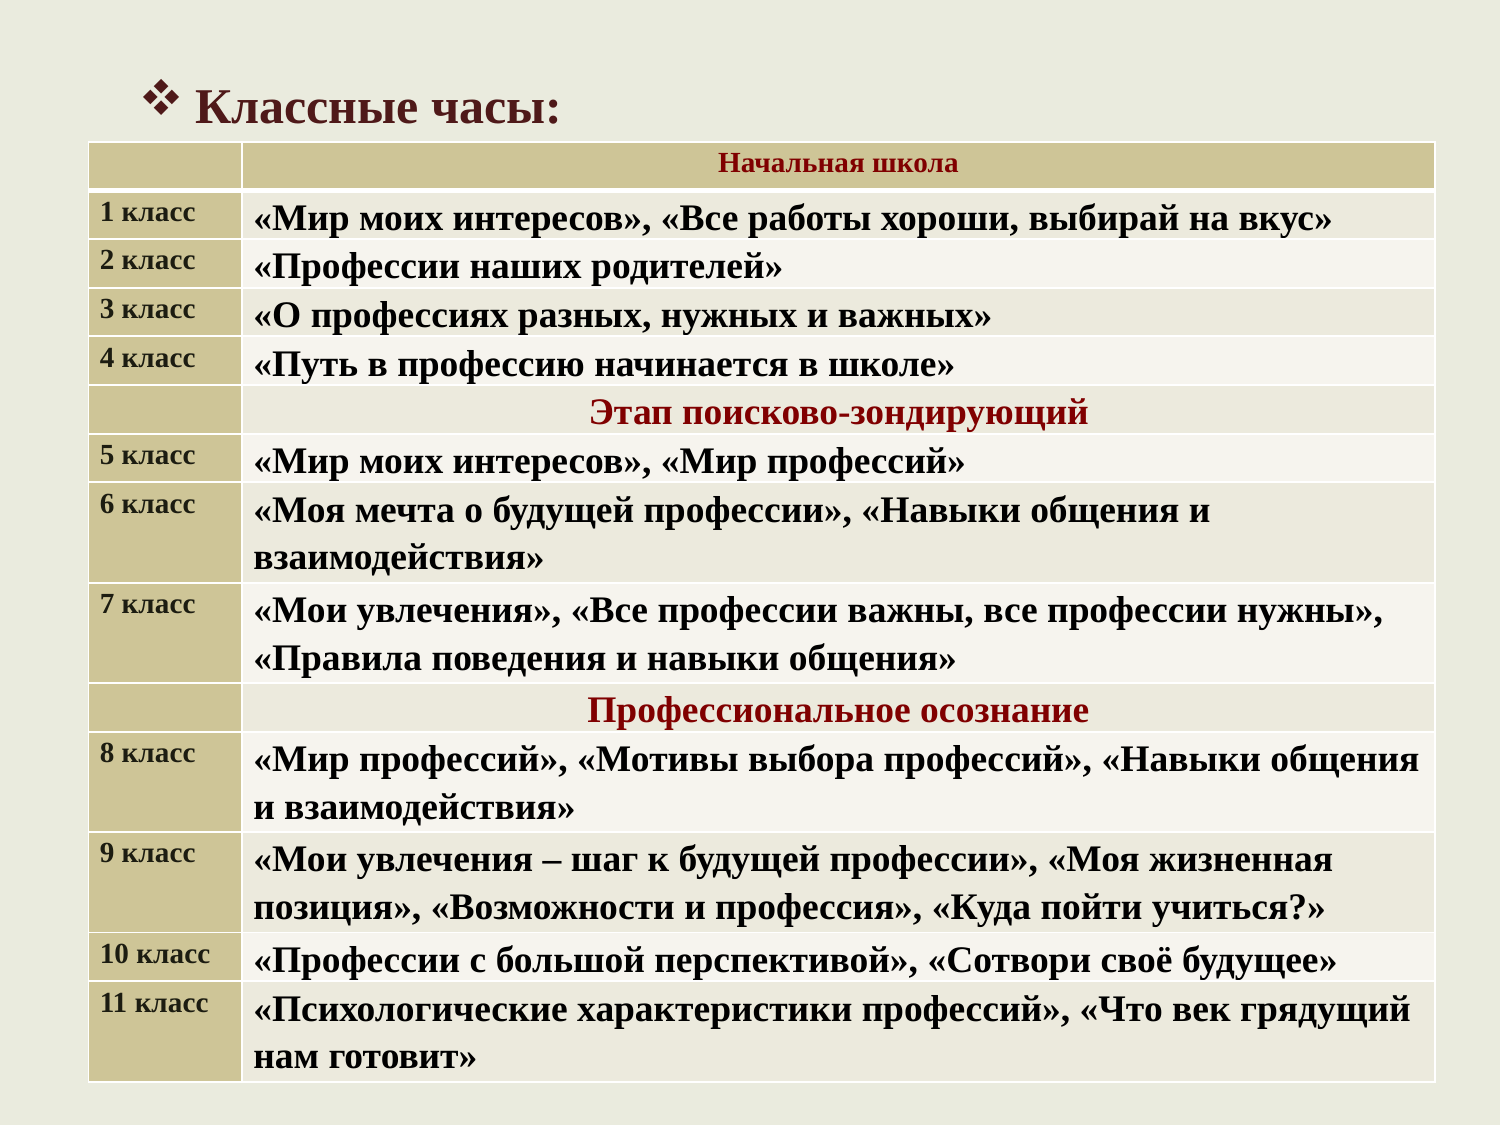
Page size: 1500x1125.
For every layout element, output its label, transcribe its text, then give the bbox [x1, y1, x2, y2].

table_cell 10 класс [89, 933, 241, 980]
table_cell 6 класс [89, 483, 241, 582]
table_cell [89, 684, 241, 731]
table_cell «Моя мечта о будущей профессии», «Навыки общения и взаимодействия» [243, 483, 1434, 582]
table_cell «Мои увлечения», «Все профессии важны, все профессии нужны», «Правила поведения и навыки общения» [243, 584, 1434, 682]
table_cell 7 класс [89, 584, 241, 682]
table_cell 4 класс [89, 337, 241, 384]
table_cell Профессиональное осознание [243, 684, 1434, 731]
table_cell 1 класс [89, 193, 241, 238]
table_cell «Психологические характеристики профессий», «Что век грядущий нам готовит» [243, 982, 1434, 1081]
table_cell 8 класс [89, 733, 241, 831]
table_cell Этап поисково-зондирующий [243, 386, 1434, 433]
table_cell «Мои увлечения – шаг к будущей профессии», «Моя жизненная позиция», «Возможности и профессия», «Куда пойти учиться?» [243, 833, 1434, 932]
table_cell «Мир моих интересов», «Все работы хороши, выбирай на вкус» [243, 193, 1434, 238]
table_cell 3 класс [89, 289, 241, 335]
table_cell «Мир моих интересов», «Мир профессий» [243, 435, 1434, 481]
table_cell «Путь в профессию начинается в школе» [243, 337, 1434, 384]
table_cell «Профессии наших родителей» [243, 240, 1434, 287]
table_cell 5 класс [89, 435, 241, 481]
table_cell «Профессии с большой перспективой», «Сотвори своё будущее» [243, 933, 1434, 980]
table_cell 11 класс [89, 982, 241, 1081]
table_cell 2 класс [89, 240, 241, 287]
table_cell [89, 386, 241, 433]
table_cell «Мир профессий», «Мотивы выбора профессий», «Навыки общения и взаимодействия» [243, 733, 1434, 831]
table_cell «О профессиях разных, нужных и важных» [243, 289, 1434, 335]
text_box Классные часы: [123, 66, 973, 142]
table_header [89, 143, 241, 188]
table_header Начальная школа [243, 143, 1434, 188]
table_cell 9 класс [89, 833, 241, 932]
